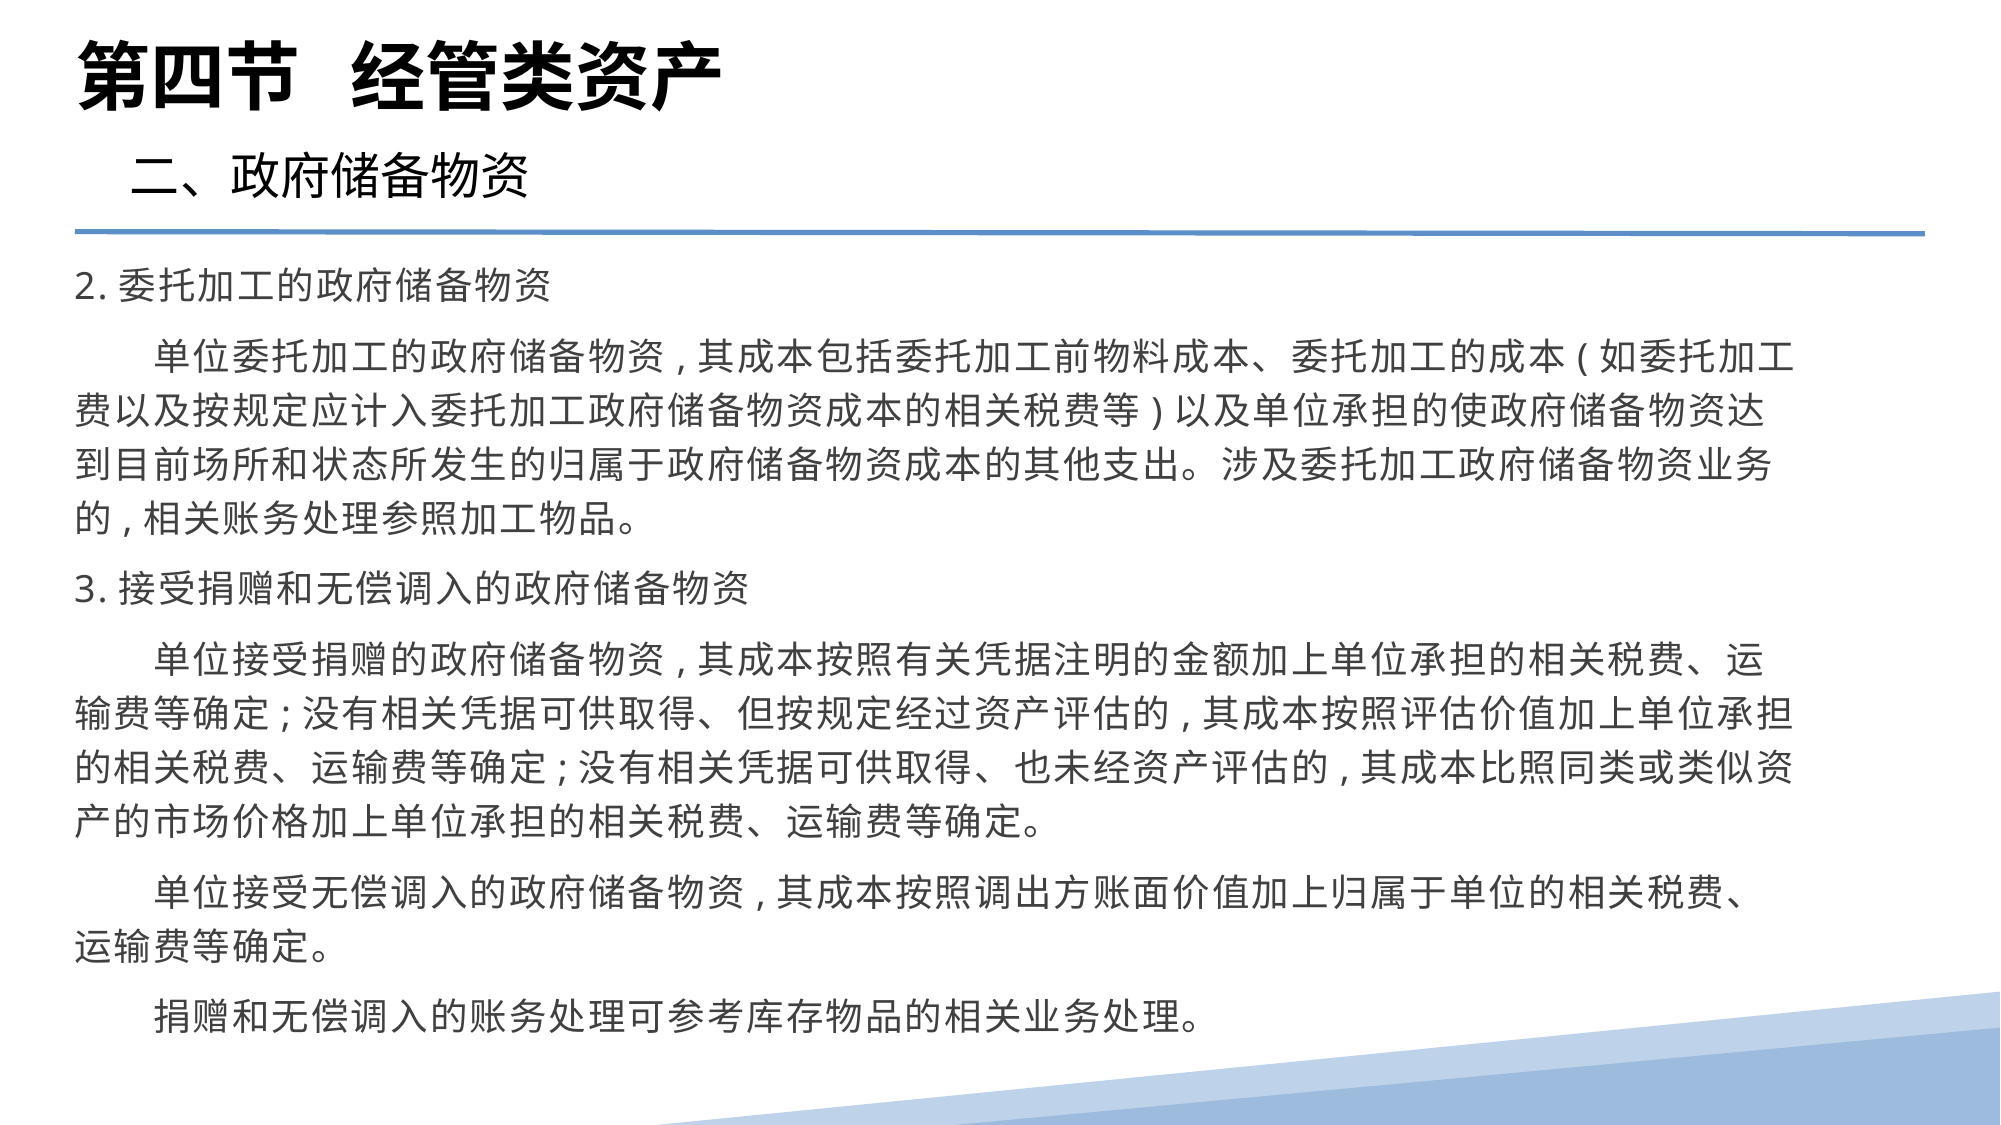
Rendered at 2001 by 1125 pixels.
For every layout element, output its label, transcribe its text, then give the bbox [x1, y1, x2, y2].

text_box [656, 991, 2000, 1125]
text_box 第四节 经管类资产 [75, 24, 1925, 125]
text_box 2.委托加工的政府储备物资 单位委托加工的政府储备物资,其成本包括委托加工前物料成本、委托加工的成本(如委托加工费以及按规定应计入委托加工政府储备物资成本的相关税费等)以及单位承担的使政府储备物资达到目前场所和状态所发生的归属于政府储备物资成本的其他支出。涉及委托加工政府储备物资业务的,相关账务处理参照加工物品。 3.接受捐赠和无偿调入的政府储备物资 单位接受捐赠的政府储备物资,其成本按照有关凭据注明的金额加上单位承担的相关税费、运输费等确定;没有相关凭据可供取得、但按规定经过资产评估的,其成本按照评估价值加上单位承担的相关税费、运输费等确定;没有相关凭据可供取得、也未经资产评估的,其成本比照同类或类似资产的市场价格加上单位承担的相关税费、运输费等确定。 单位接受无偿调入的政府储备物资,其成本按照调出方账面价值加上归属于单位的相关税费、运输费等确定。 捐赠和无偿调入的账务处理可参考库存物品的相关业务处理。 [63, 238, 1808, 1053]
text_box 二、政府储备物资 [115, 136, 1162, 220]
